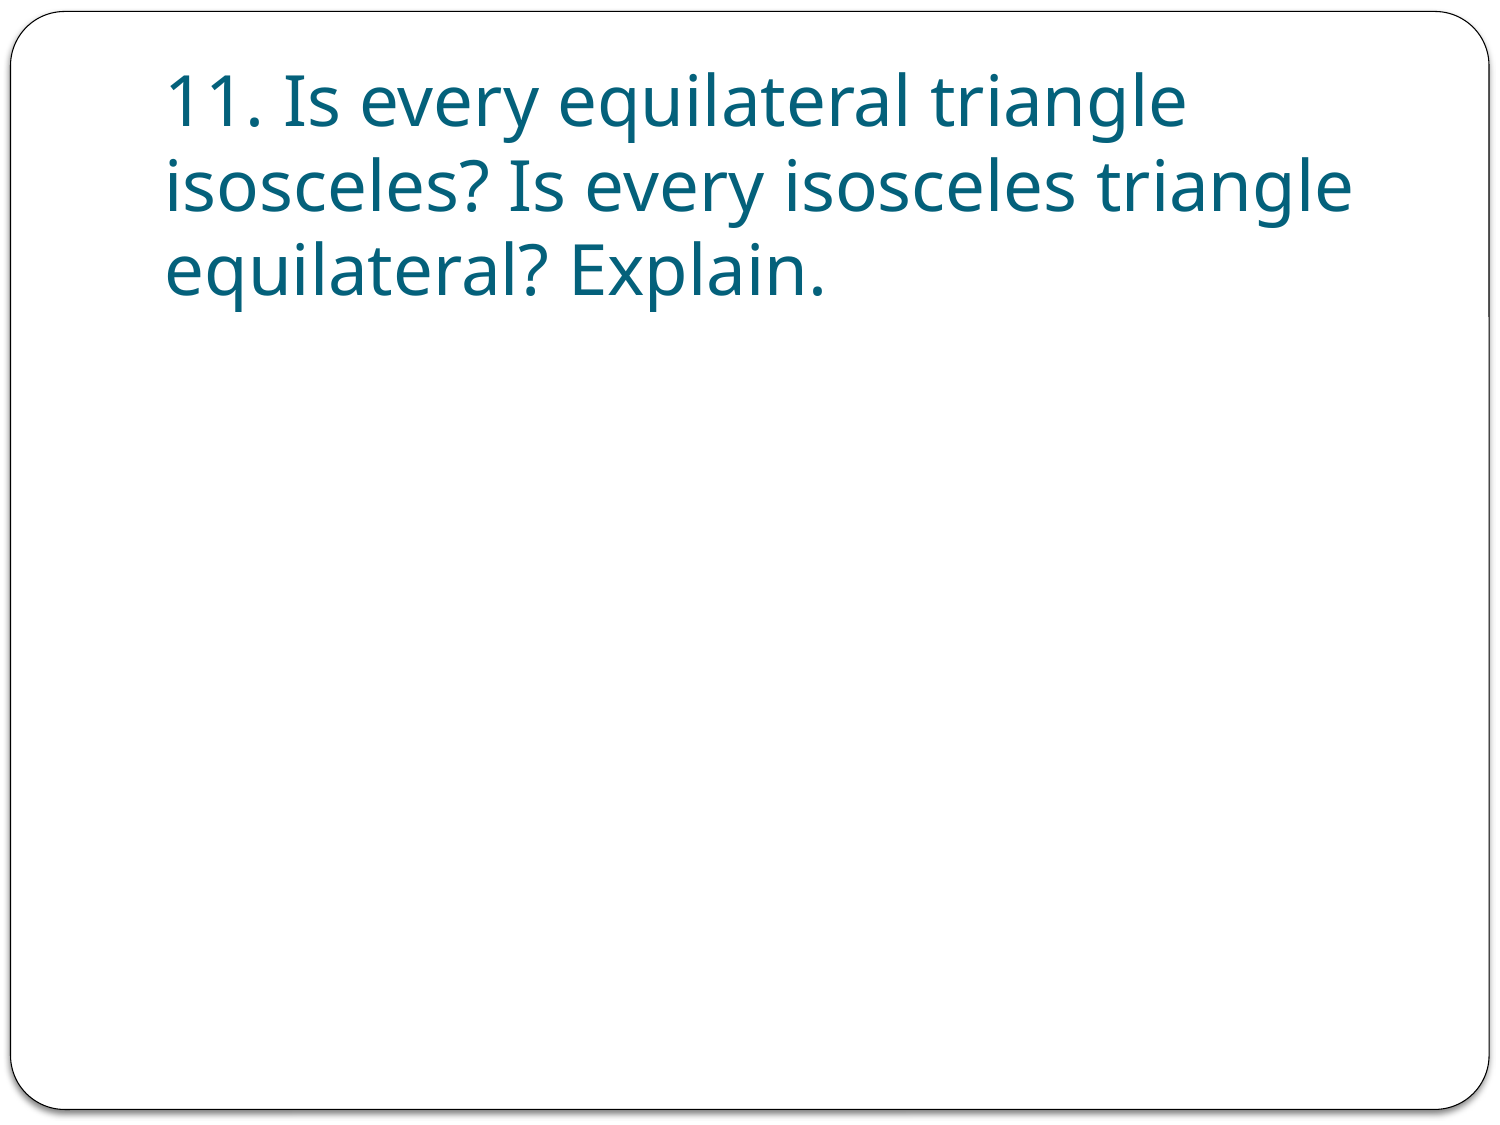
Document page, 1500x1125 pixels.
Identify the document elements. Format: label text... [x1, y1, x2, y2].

title 11. Is every equilateral triangle isosceles? Is every isosceles triangle equilateral? Explain. [150, 45, 1463, 325]
